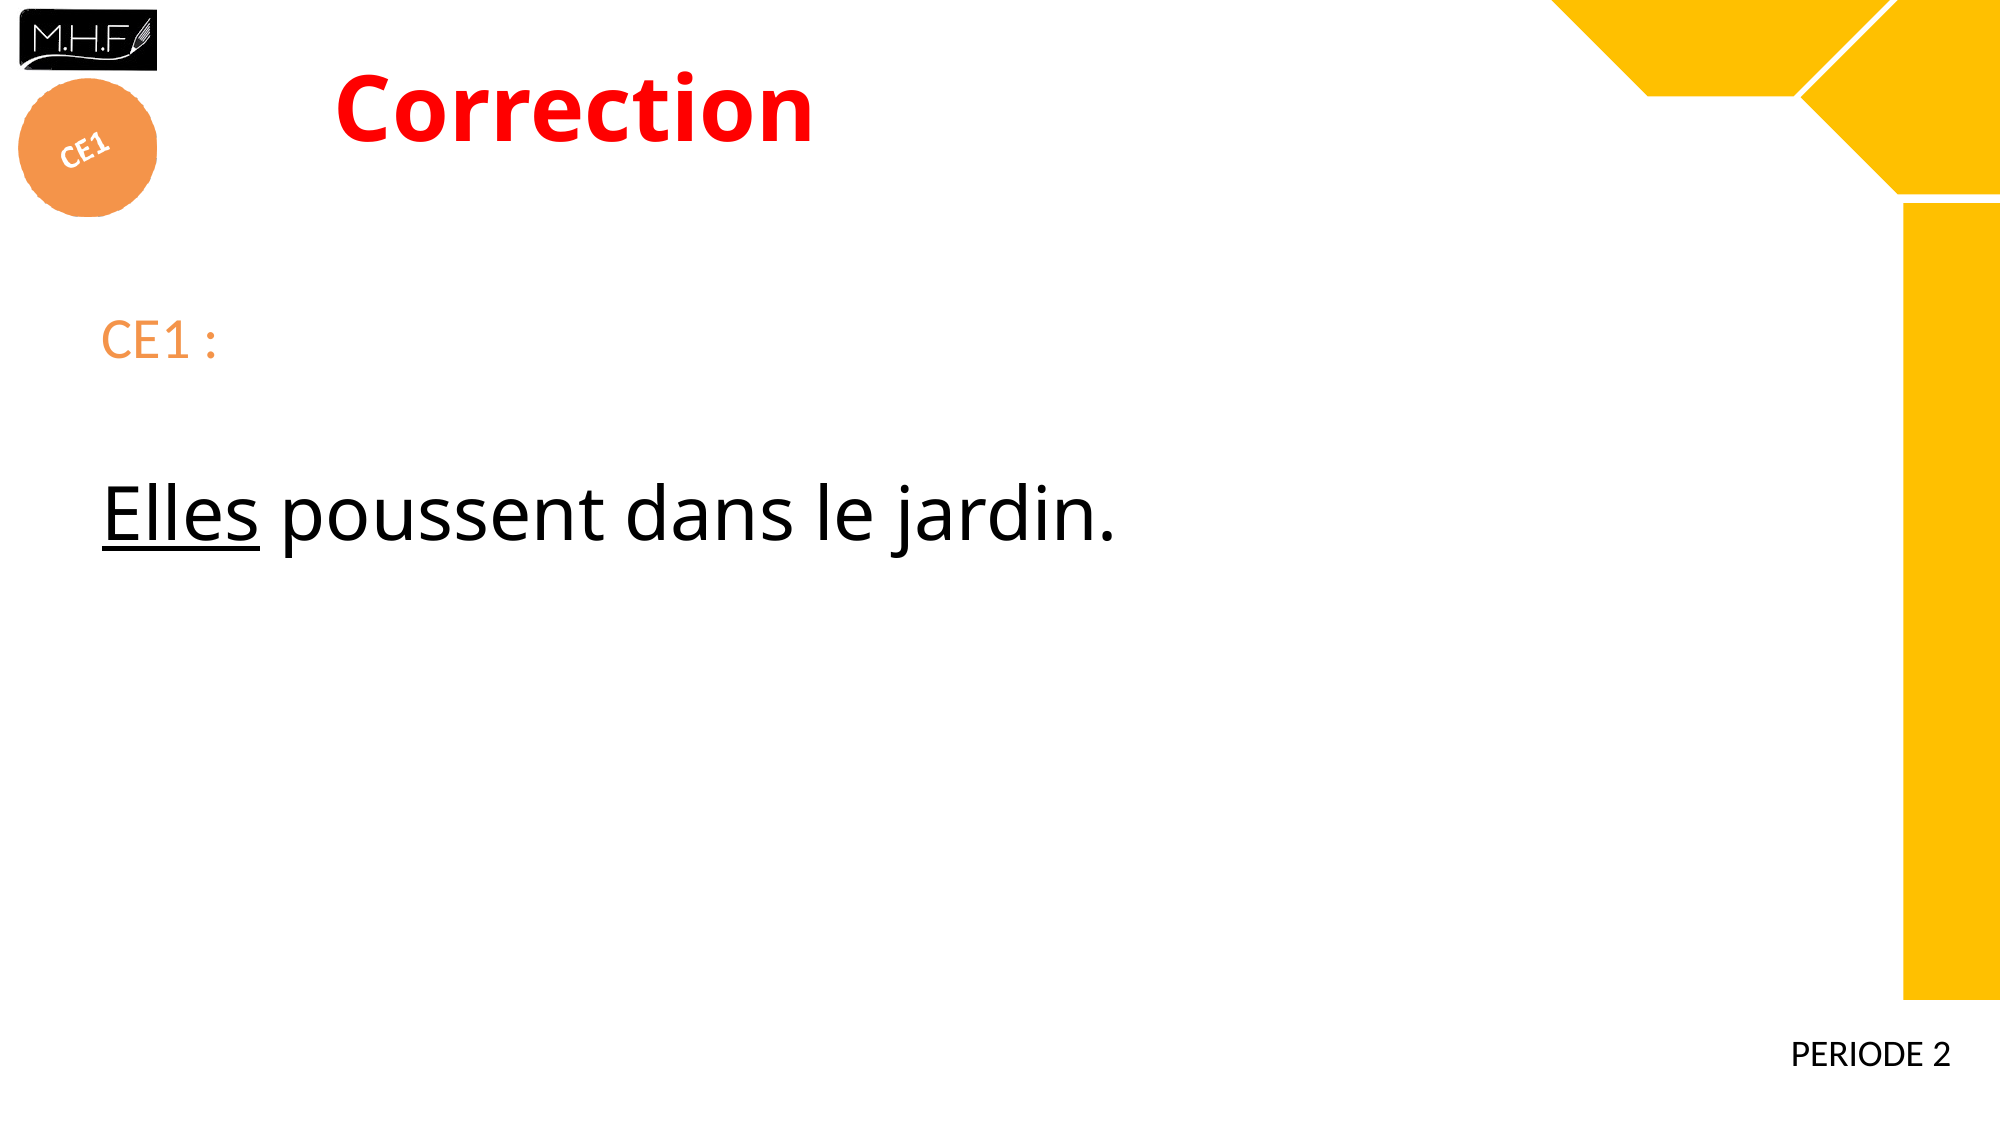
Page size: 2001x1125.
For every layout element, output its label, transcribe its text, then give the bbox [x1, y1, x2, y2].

list CE1 : Elles poussent dans le jardin. [86, 300, 1413, 1015]
text_box [1902, 202, 2000, 1001]
picture [16, 7, 157, 74]
text_box [1549, 0, 1892, 98]
picture [18, 78, 157, 218]
title Correction [318, 3, 1865, 221]
text_box PERIODE 2 [1362, 1021, 1967, 1125]
text_box [1799, 0, 2000, 196]
